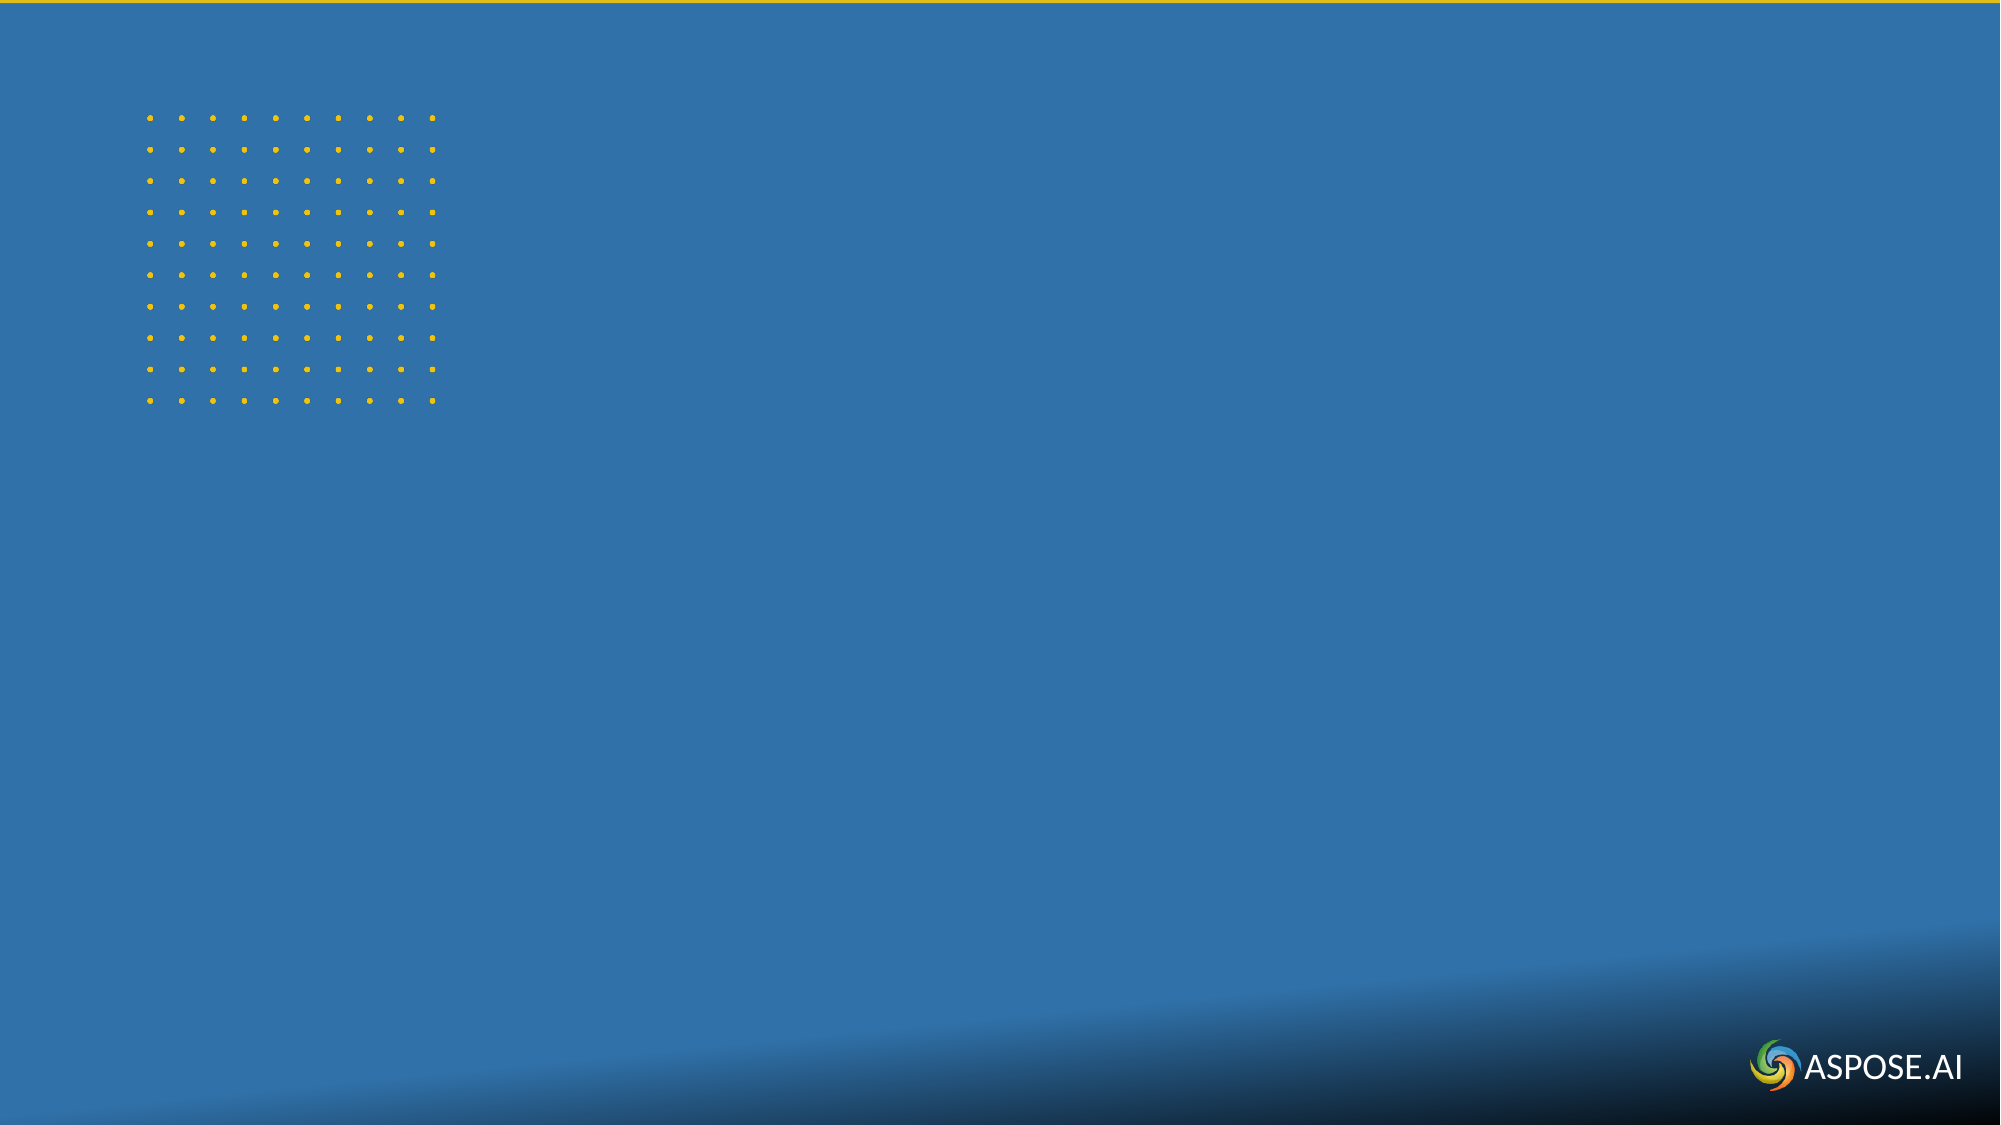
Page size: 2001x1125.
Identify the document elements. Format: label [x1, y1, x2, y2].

picture [147, 115, 437, 407]
picture [1747, 1032, 1805, 1096]
